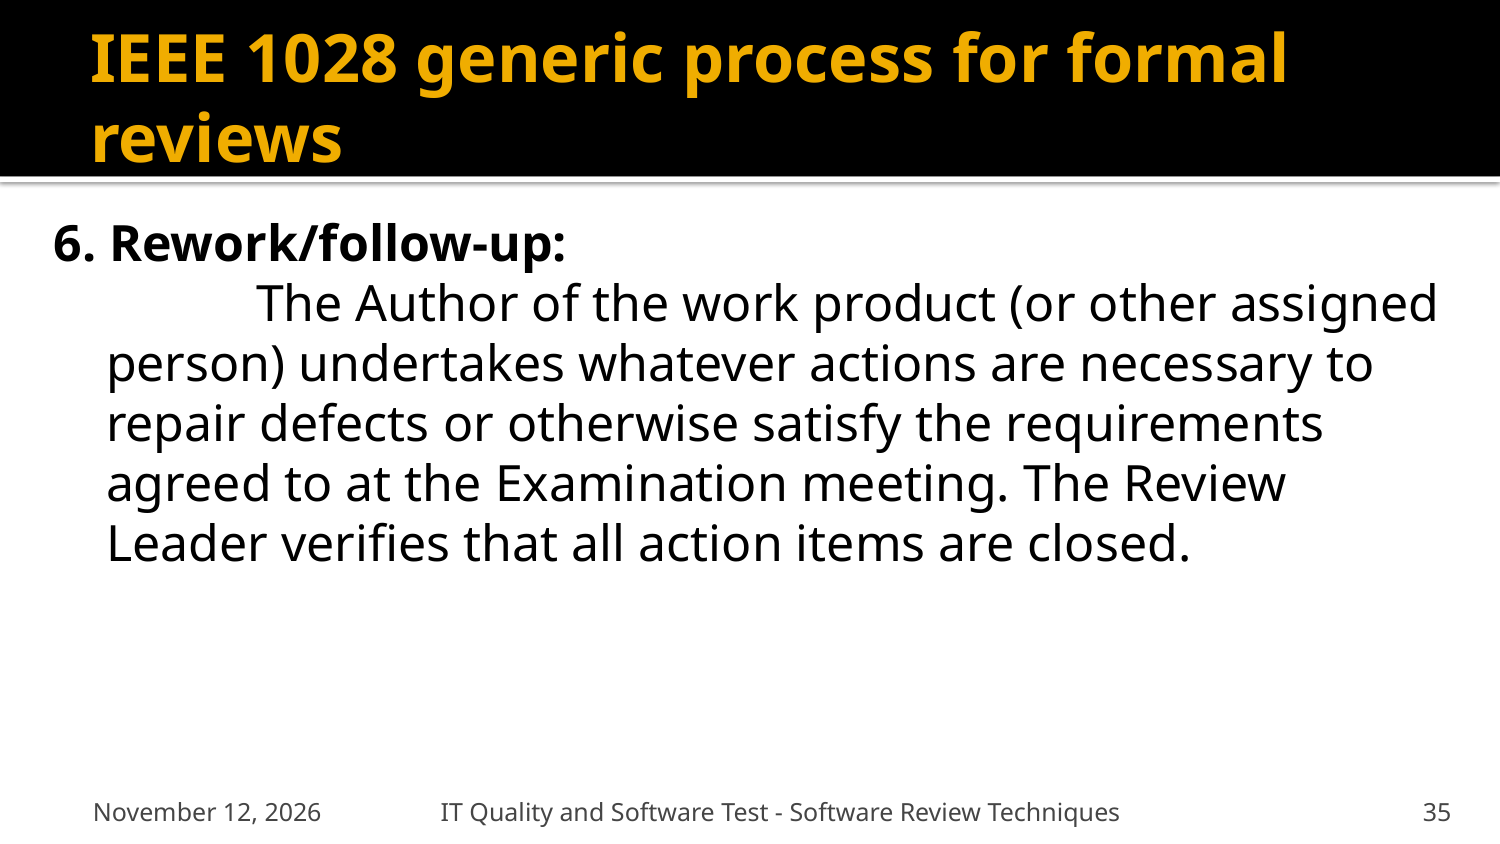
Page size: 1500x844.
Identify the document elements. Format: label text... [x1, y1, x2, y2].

footer IT Quality and Software Test - Software Review Techniques [433, 796, 1337, 831]
slide_number 35 [1345, 796, 1467, 831]
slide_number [75, 796, 425, 831]
title IEEE 1028 generic process for formal reviews [75, 19, 1425, 174]
list 6. Rework/follow-up: The Author of the work product (or other assigned person) undertakes whatever actions are necessary to repair defects or otherwise satisfy the requirements agreed to at the Examination meeting. The Review Leader verifies that all action items are closed. [24, 196, 1475, 822]
